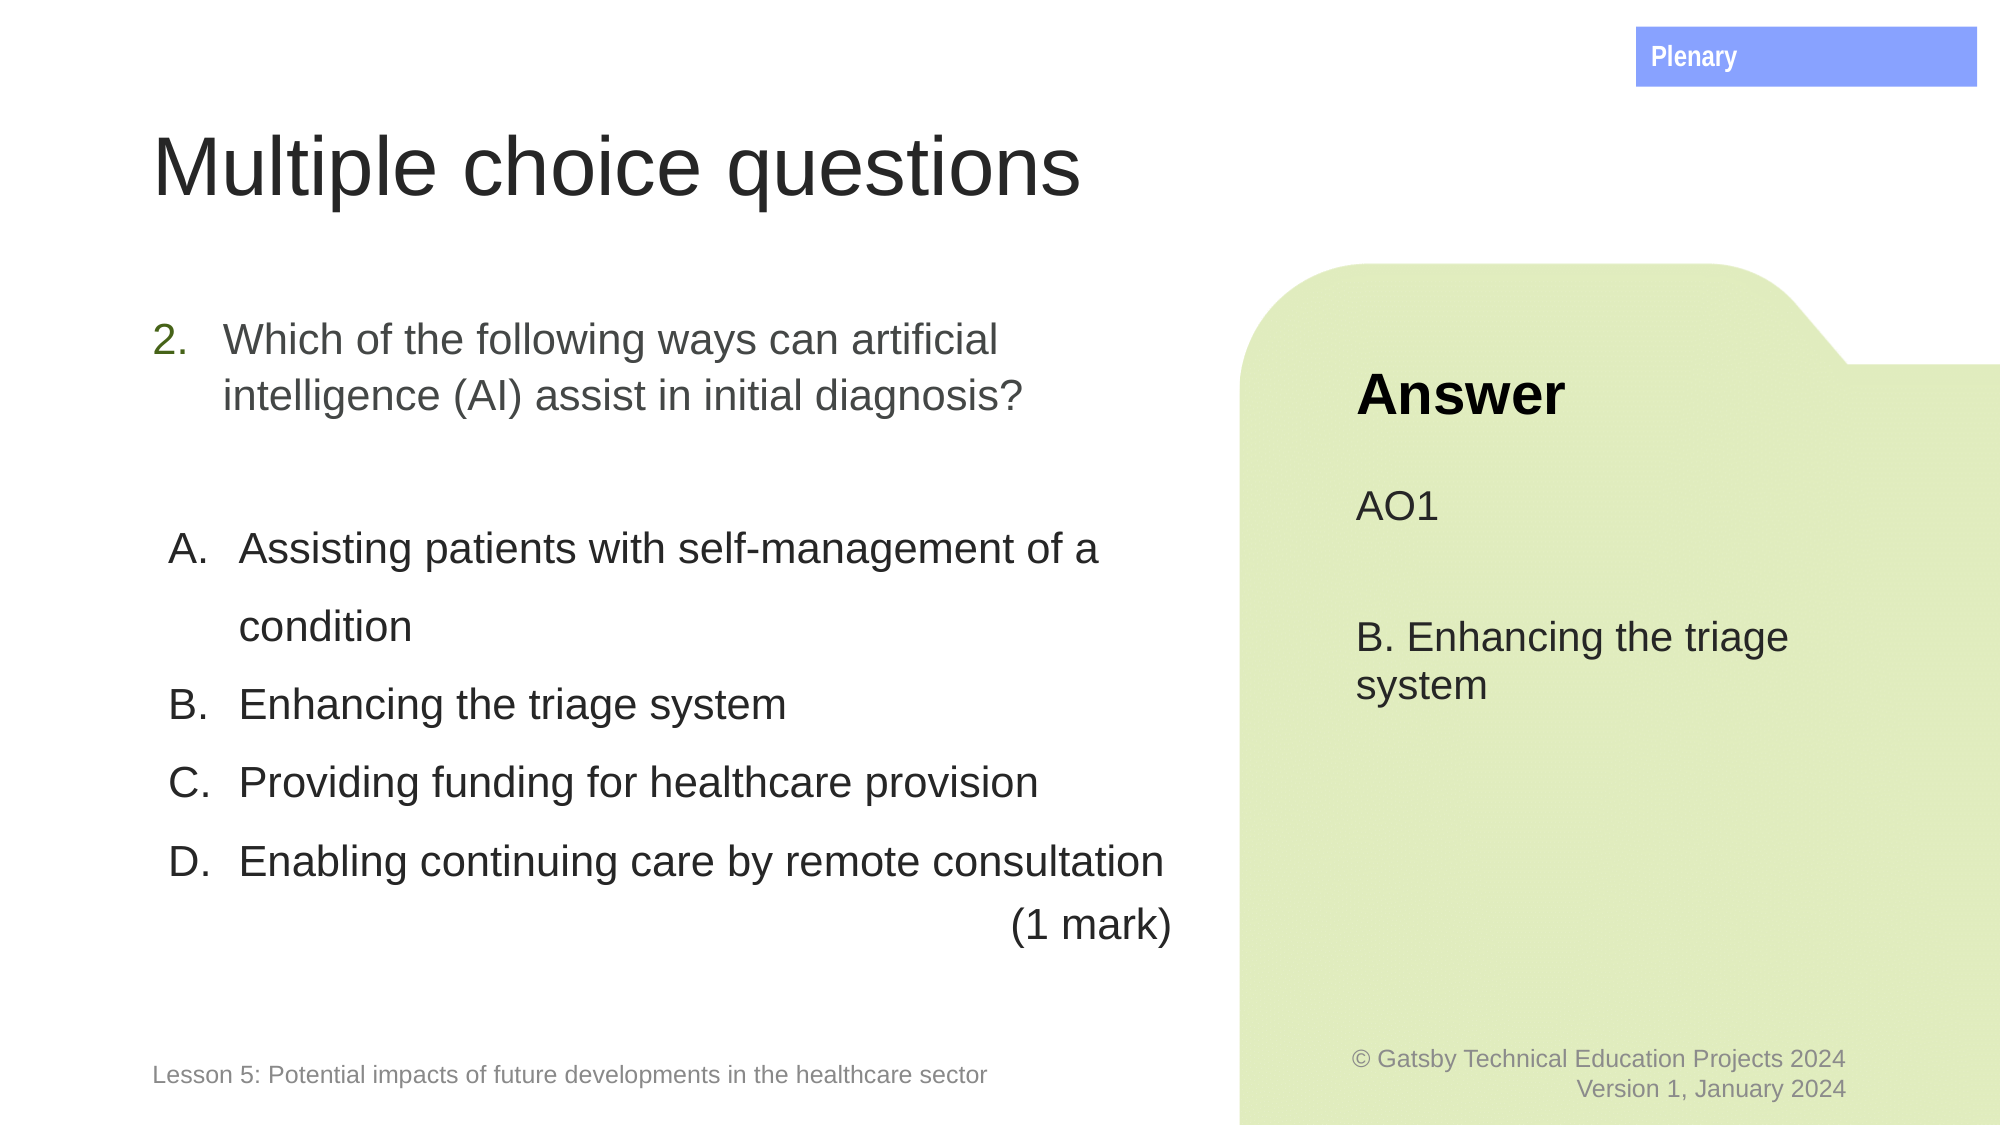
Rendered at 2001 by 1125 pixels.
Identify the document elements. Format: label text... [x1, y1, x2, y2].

picture [1239, 0, 2000, 1125]
title Multiple choice questions [137, 59, 1863, 278]
text_box Answer [1341, 337, 1783, 439]
text_box AO1 B. Enhancing the triage system [1341, 474, 1917, 1014]
list Plenary [1636, 26, 1978, 87]
list Lesson 5: Potential impacts of future developments in the healthcare sector [137, 1042, 1076, 1103]
list Which of the following ways can artificial intelligence (AI) assist in initial diagnosis? Assisting patients with self-management of a condition Enhancing the triage system Providing funding for healthcare provision Enabling continuing care by remote consultation (1 mark) [137, 299, 1188, 1014]
